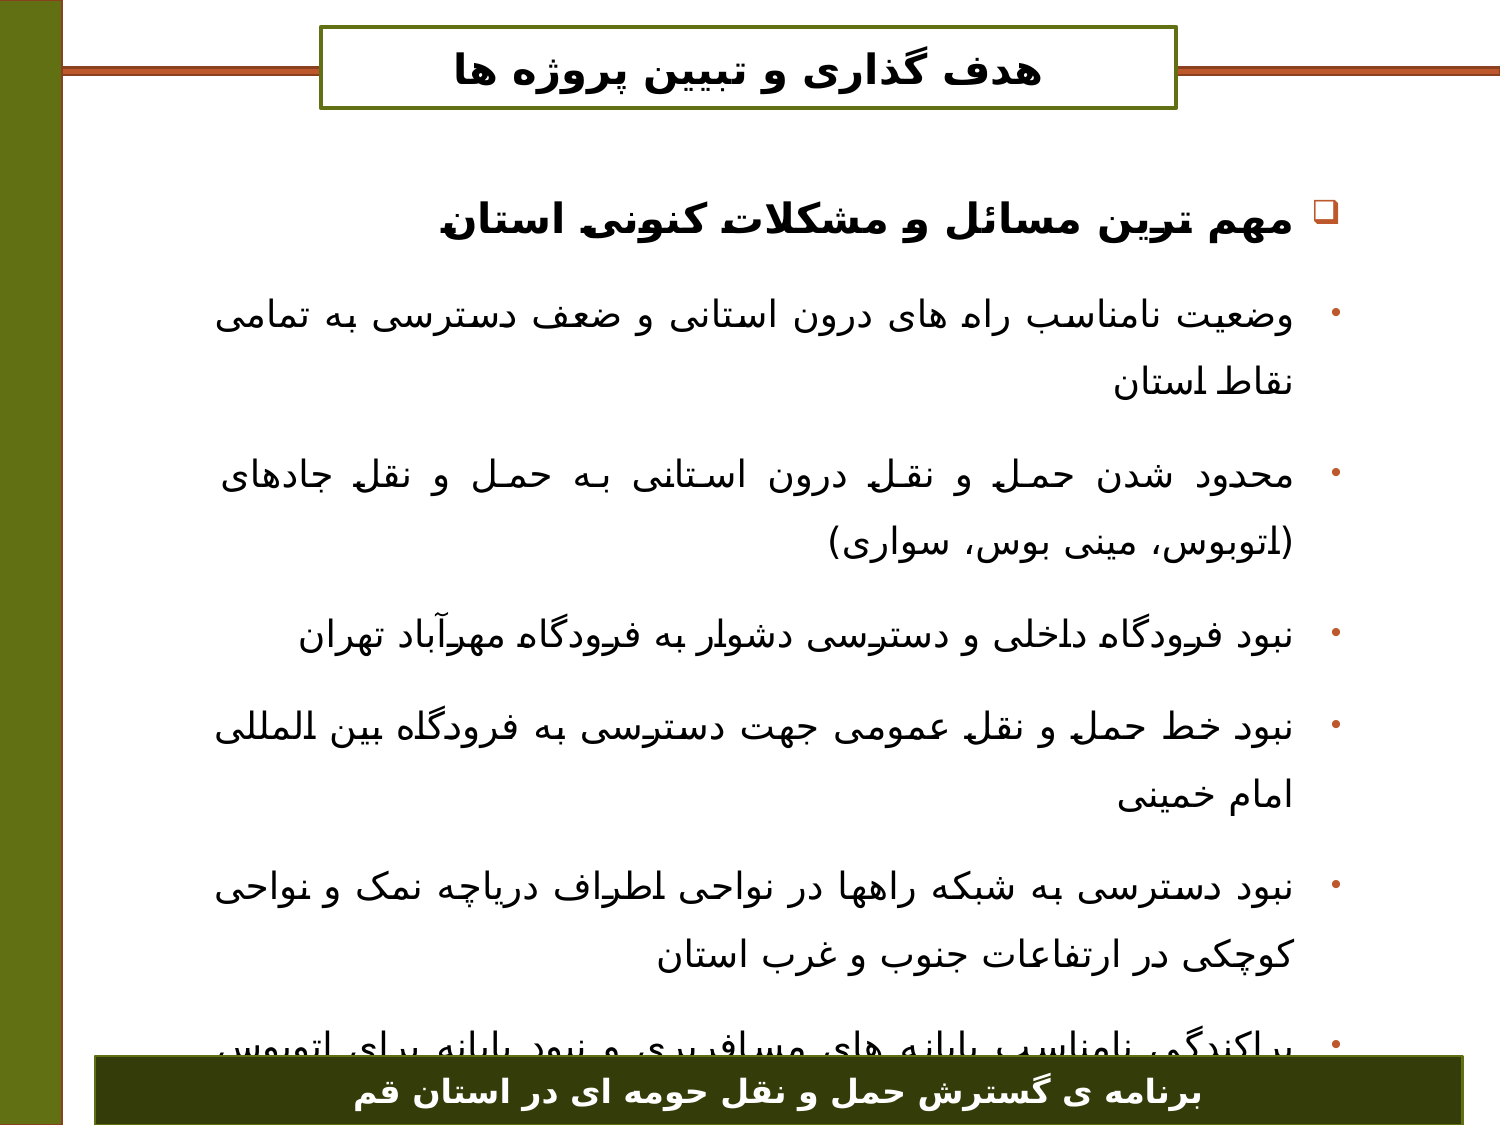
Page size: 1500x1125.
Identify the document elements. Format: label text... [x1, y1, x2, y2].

text_box [0, 0, 63, 1125]
text_box برنامه ی گسترش حمل و نقل حومه ای در استان قم [94, 1055, 1464, 1125]
text_box [63, 66, 320, 76]
text_box هدف گذاری و تبیین پروژه ها [320, 26, 1177, 109]
text_box [1177, 66, 1500, 76]
subtitle مهم ترین مسائل و مشکلات کنونی استان وضعیت نامناسب راه های درون استانی و ضعف دسترسی به تمامی نقاط استان محدود شدن حمل و نقل درون استانی به حمل و نقل جاده­ای (اتوبوس، مینی بوس، سواری) نبود فرودگاه داخلی و دسترسی دشوار به فرودگاه مهرآباد تهران نبود خط حمل و نقل عمومی جهت دسترسی به فرودگاه بین المللی امام خمینی نبود دسترسی به شبکه راه­ها در نواحی اطراف دریاچه نمک و نواحی کوچکی در ارتفاعات جنوب و غرب استان پراکندگی نامناسب پایانه های مسافربری و نبود پایانه برای اتوبوس های مسافربری وروردی به استان [197, 159, 1357, 980]
